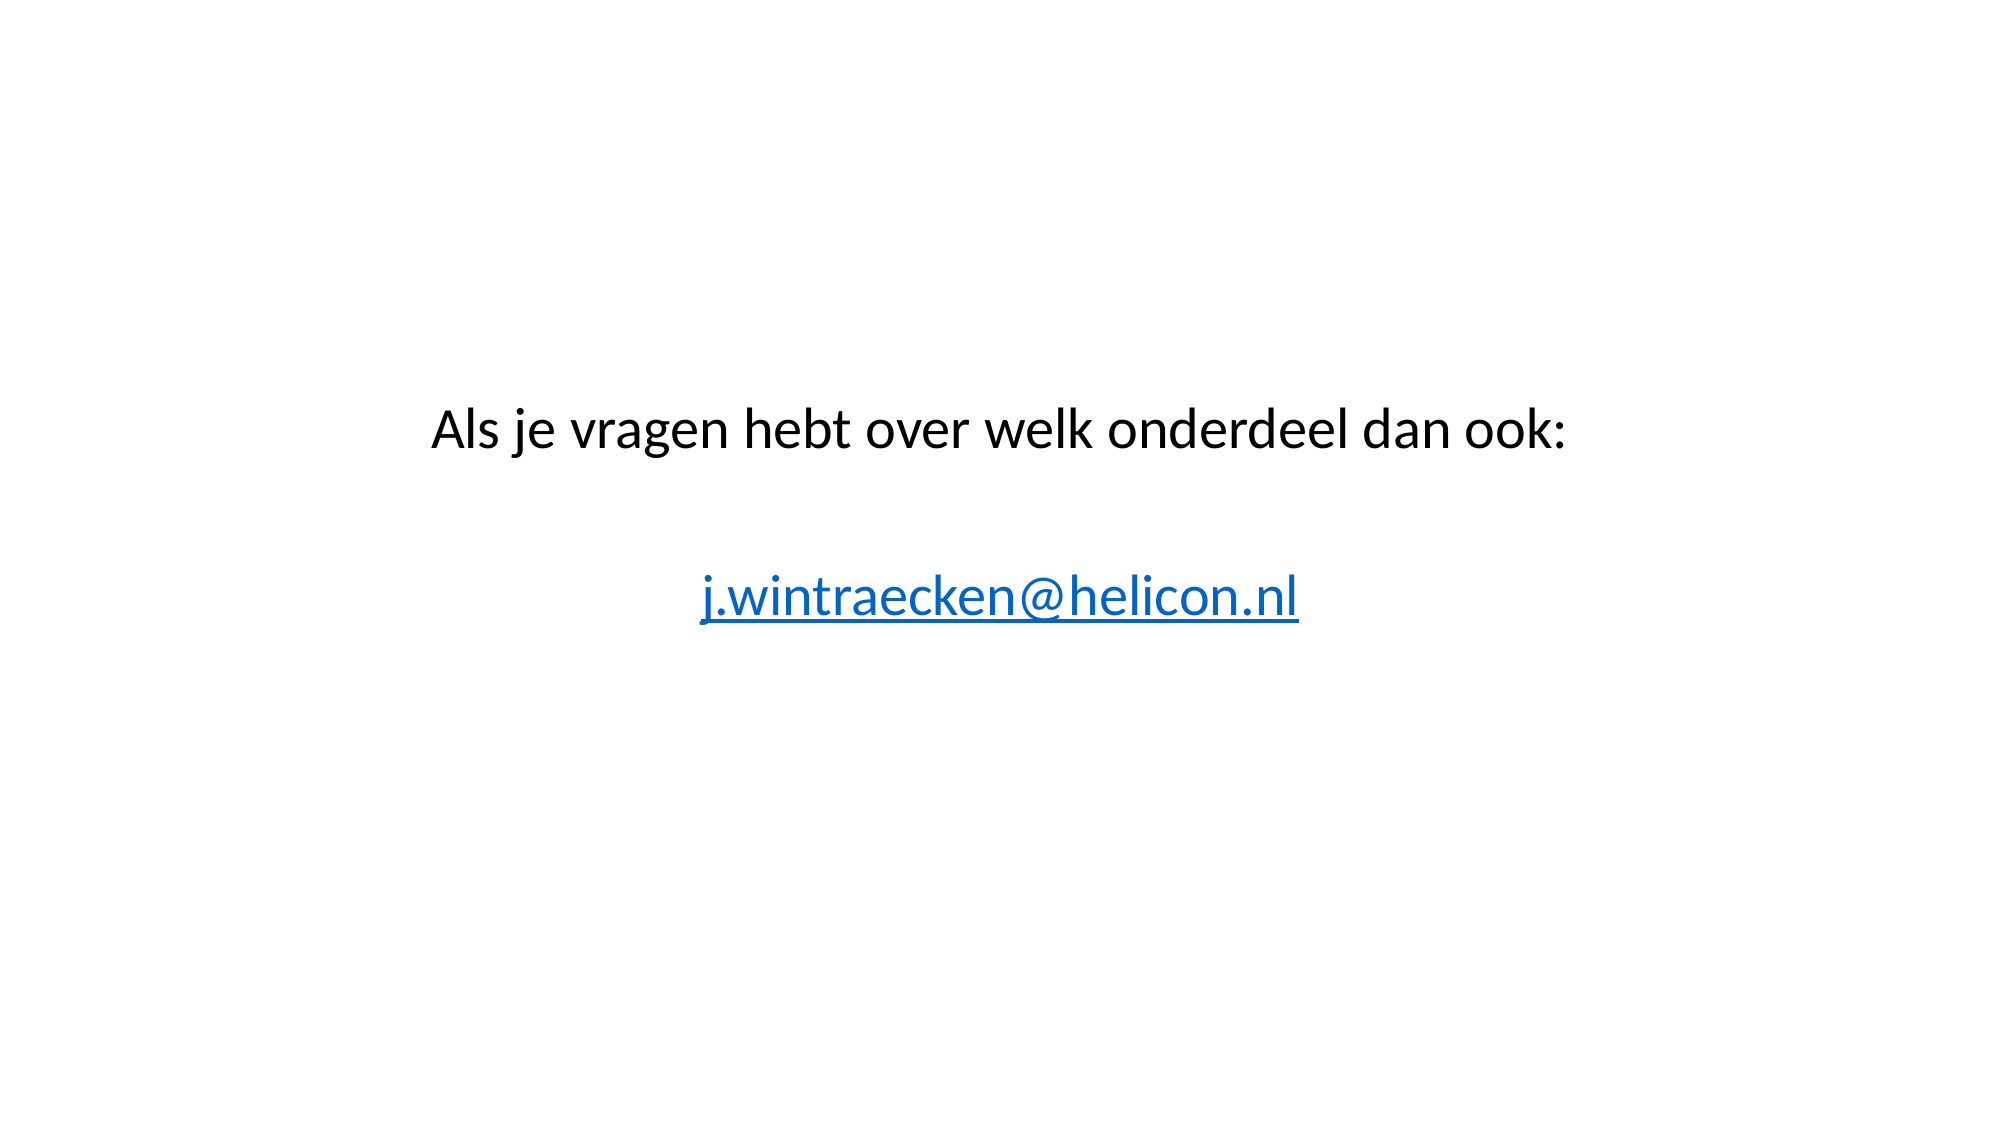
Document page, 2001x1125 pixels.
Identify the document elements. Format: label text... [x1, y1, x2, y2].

list Als je vragen hebt over welk onderdeel dan ook: j.wintraecken@helicon.nl [137, 299, 1863, 1014]
